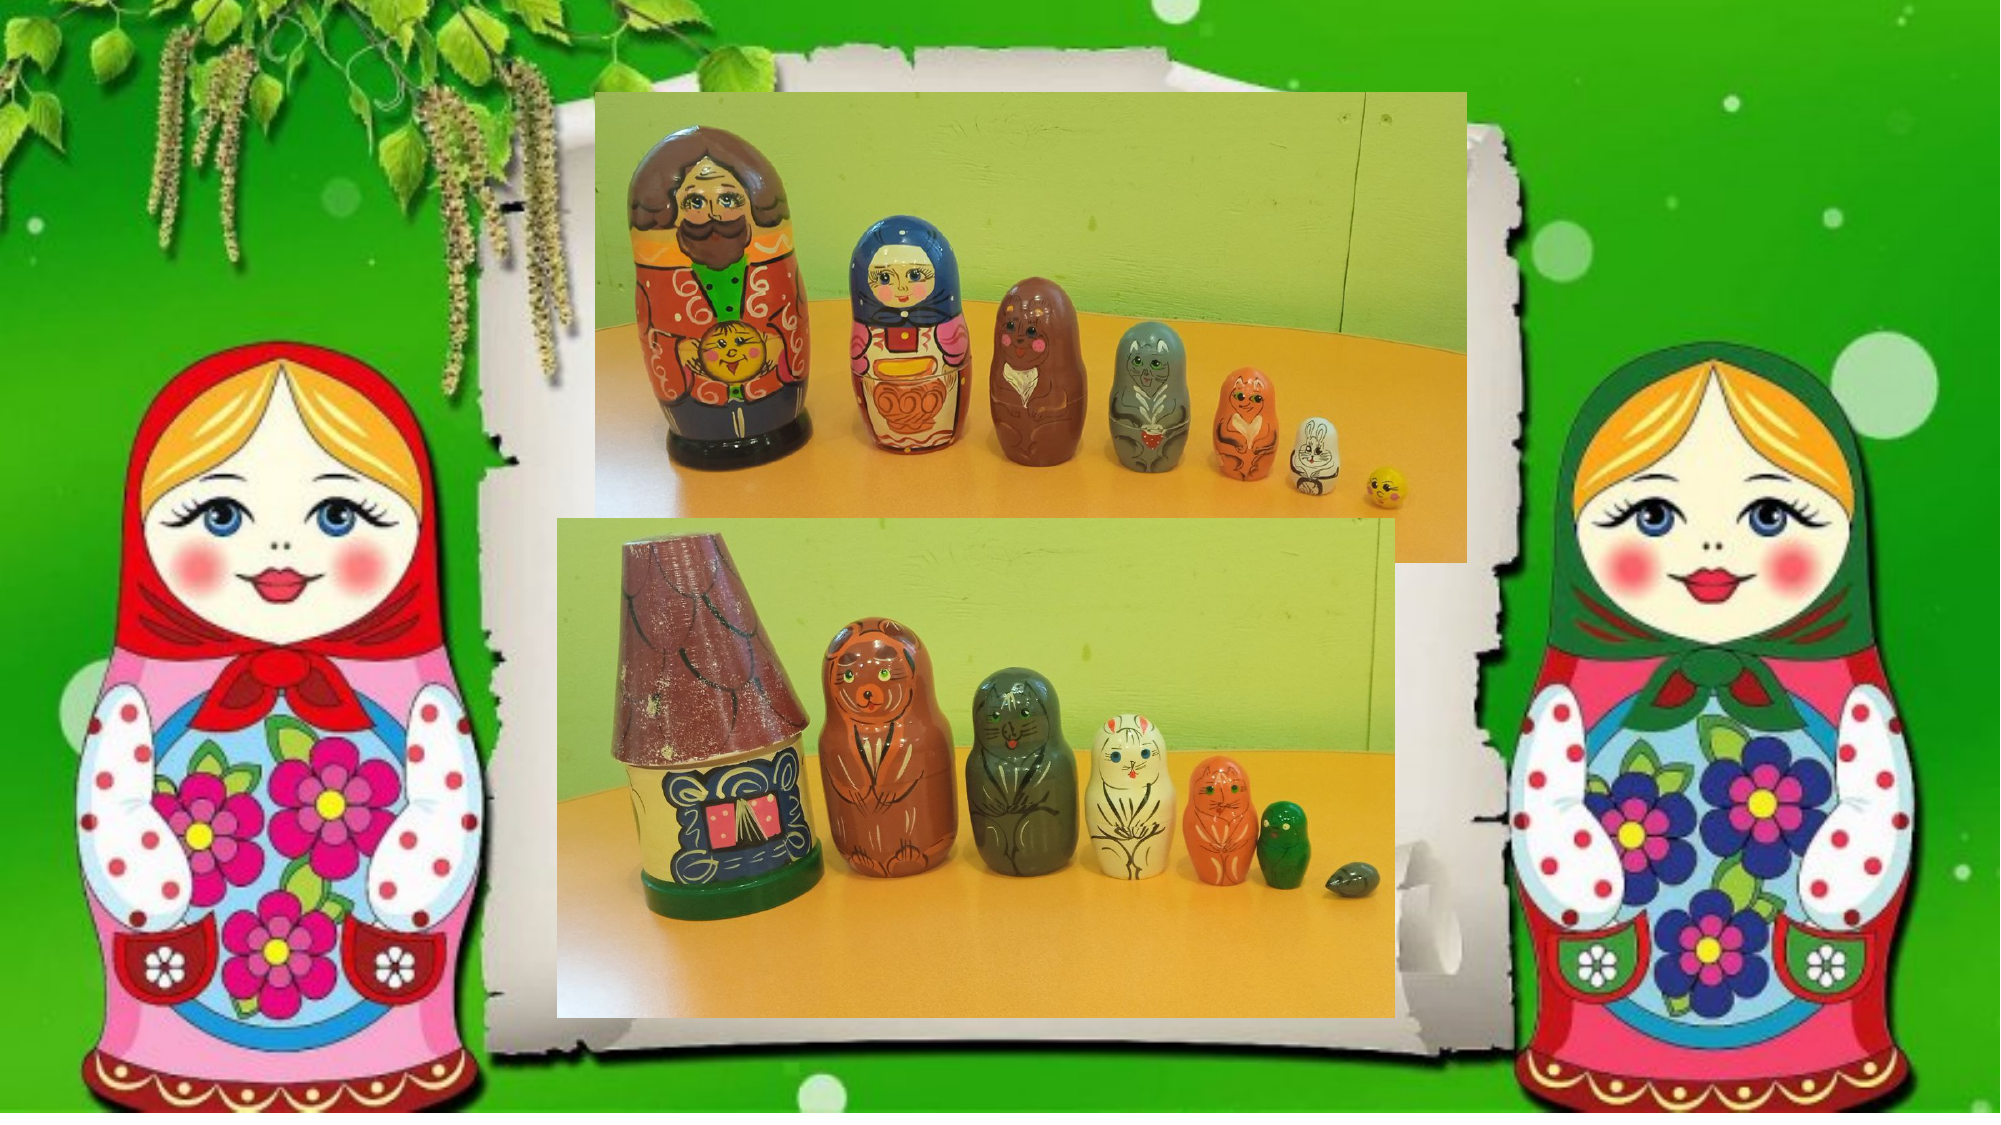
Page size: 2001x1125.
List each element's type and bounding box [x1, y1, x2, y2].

list [0, 0, 2000, 1113]
picture [557, 92, 1467, 1018]
